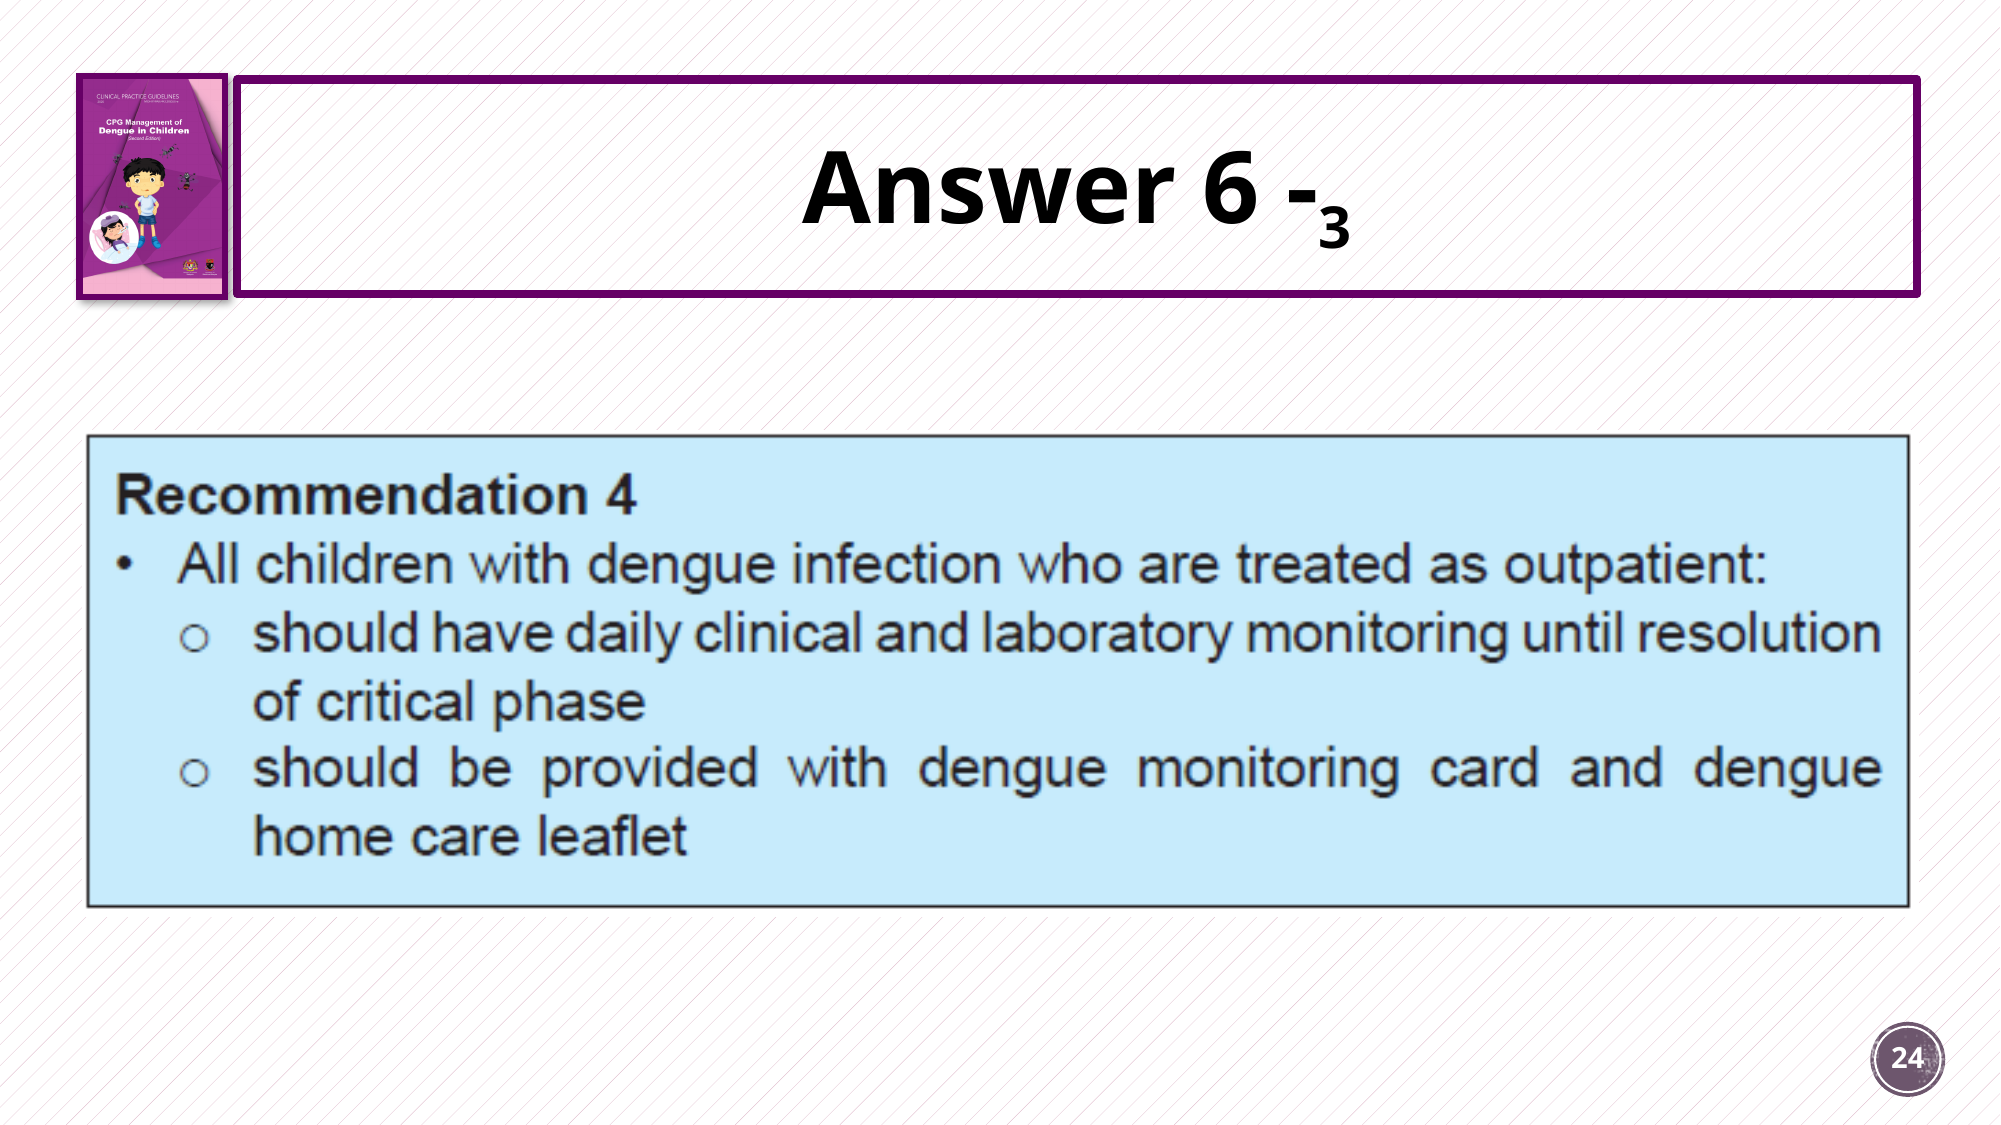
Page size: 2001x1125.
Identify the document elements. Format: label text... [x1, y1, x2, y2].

slide_number 24 [1855, 1028, 1961, 1089]
picture [83, 79, 222, 294]
picture [83, 430, 1917, 917]
text_box Answer 6 -3 [237, 79, 1918, 294]
